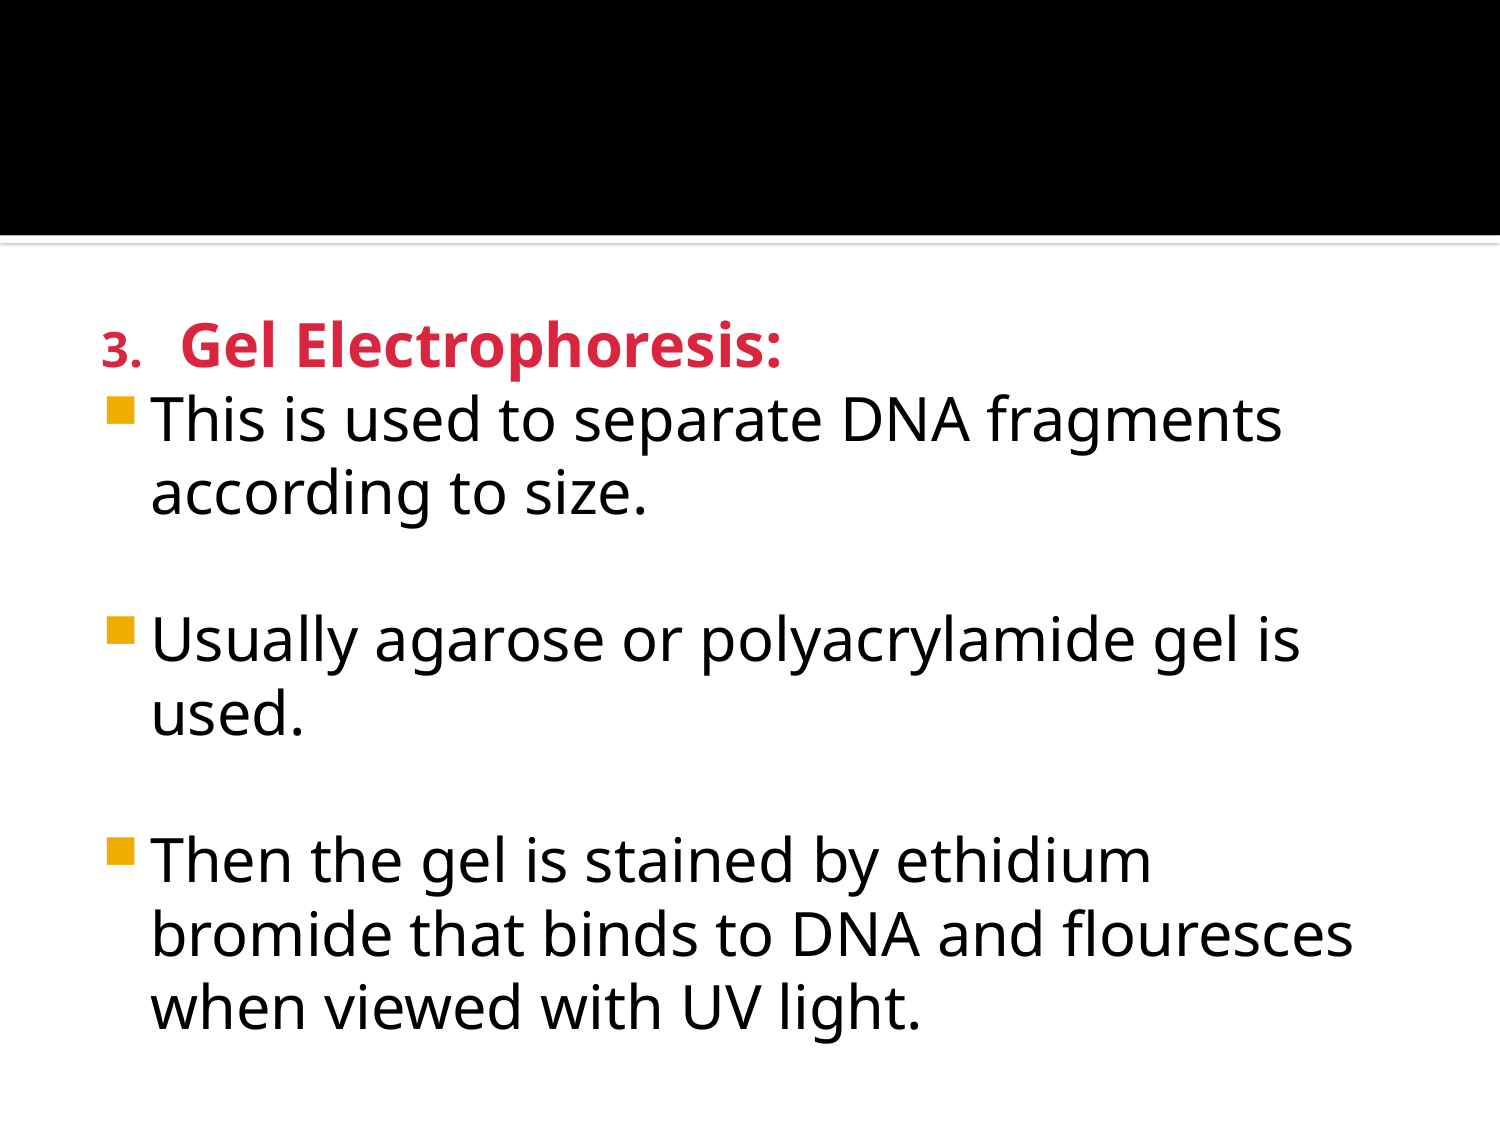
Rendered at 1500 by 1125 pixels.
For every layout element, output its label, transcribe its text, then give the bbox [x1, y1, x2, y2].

list Gel Electrophoresis: This is used to separate DNA fragments according to size. Usually agarose or polyacrylamide gel is used. Then the gel is stained by ethidium bromide that binds to DNA and flouresces when viewed with UV light. [75, 291, 1425, 1050]
